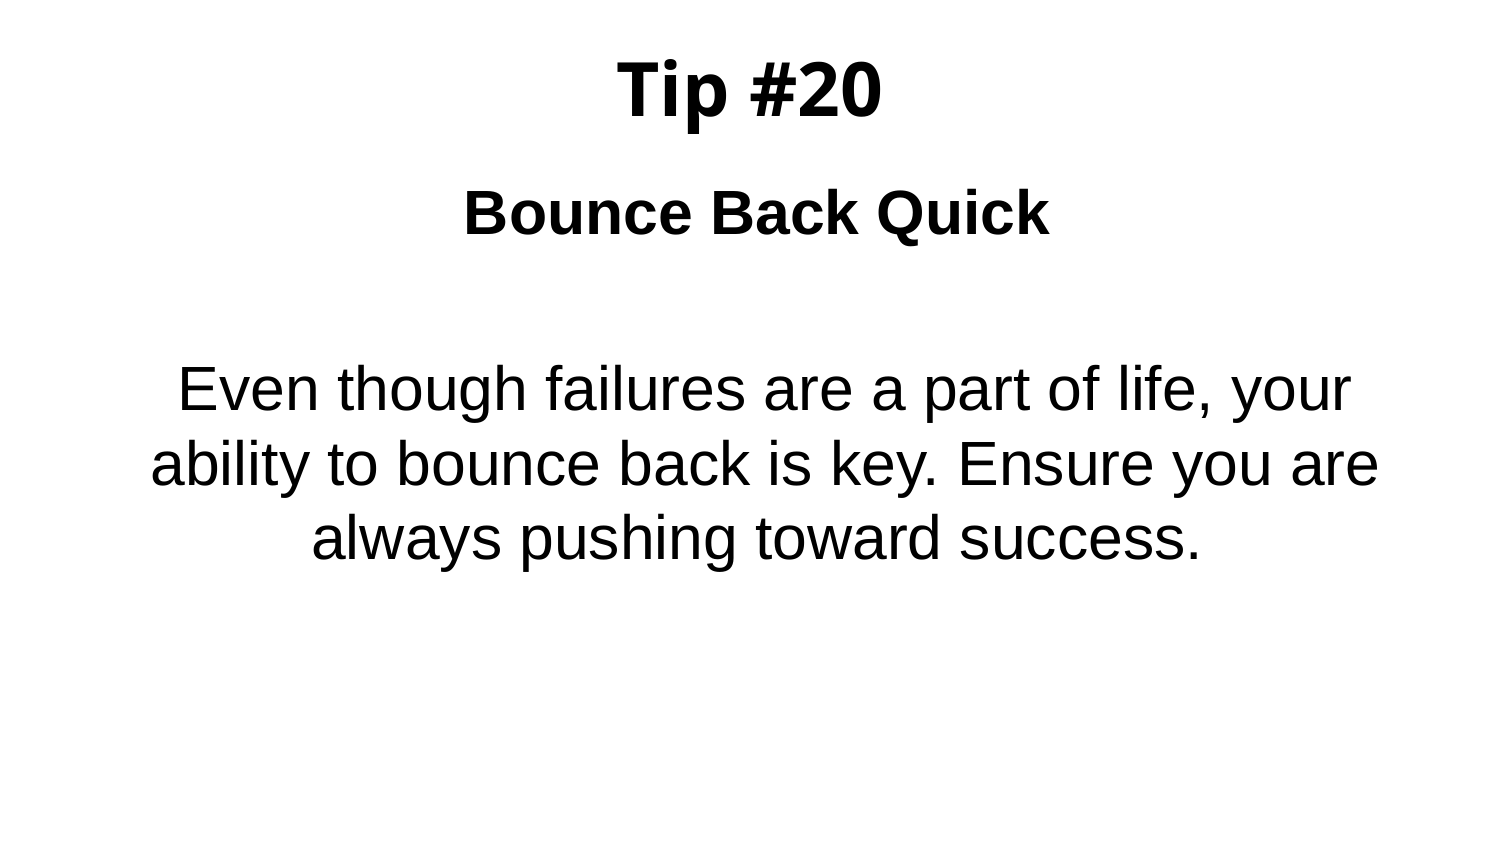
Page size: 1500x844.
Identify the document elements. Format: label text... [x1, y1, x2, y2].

title Tip #20 [75, 27, 1425, 147]
list Bounce Back Quick Even though failures are a part of life, your ability to bounce back is key. Ensure you are always pushing toward success. [85, 70, 1447, 788]
